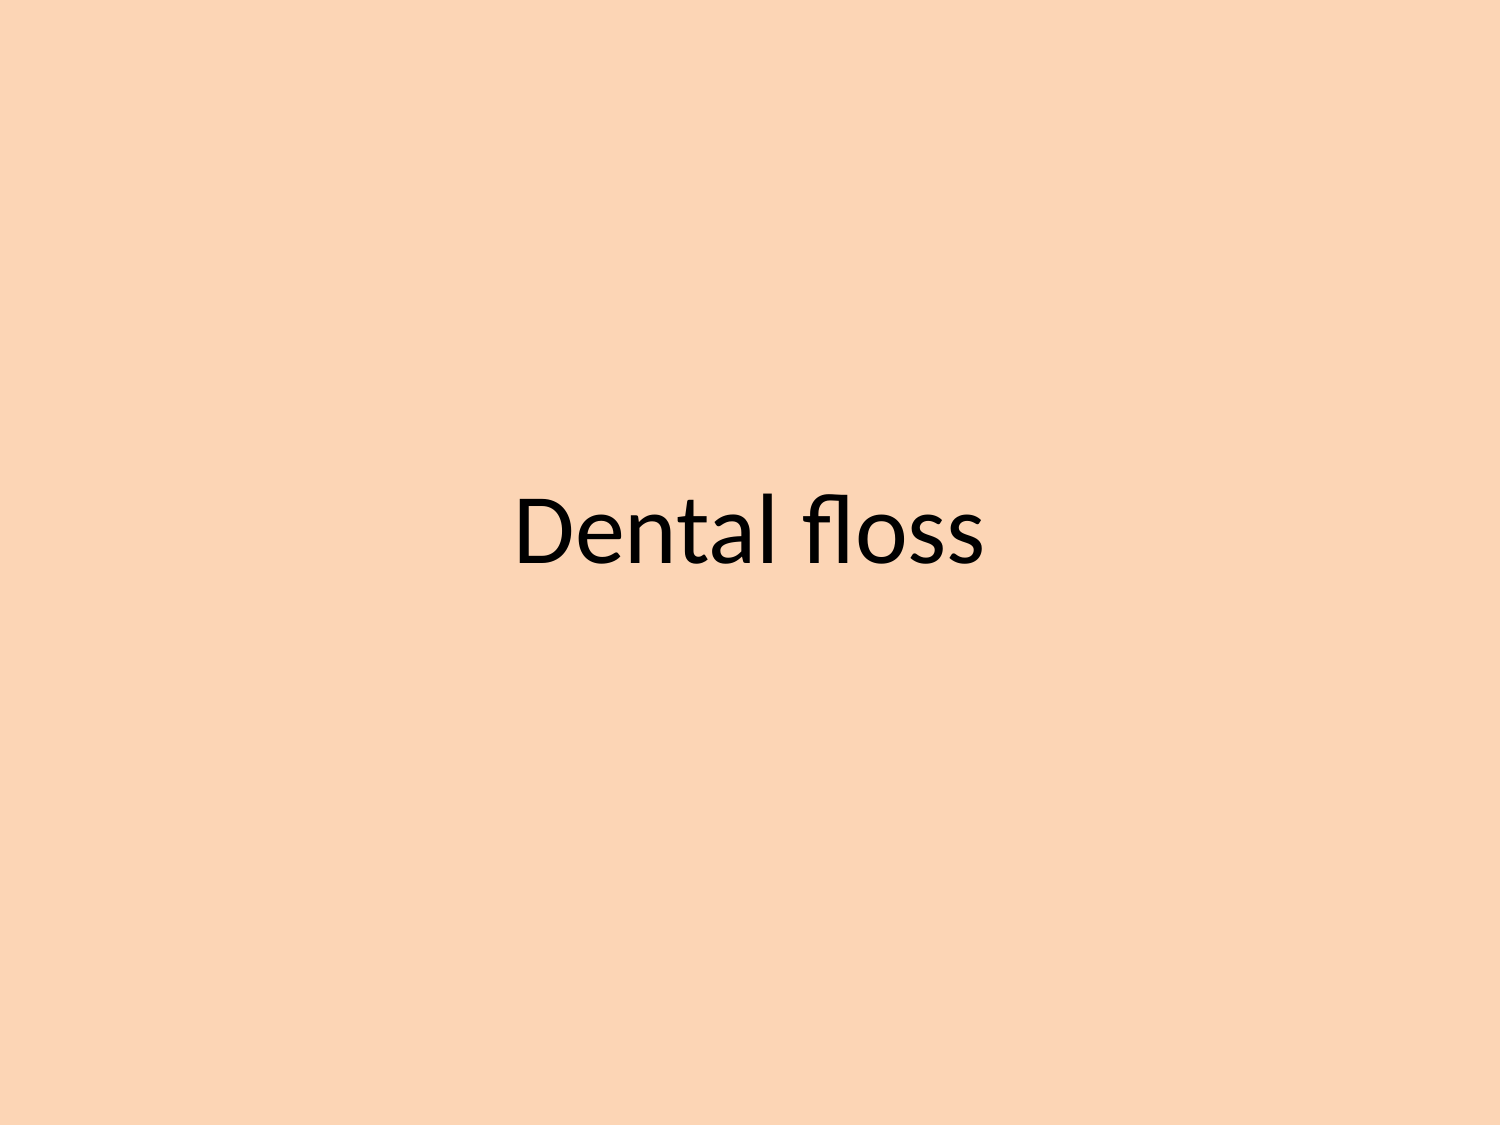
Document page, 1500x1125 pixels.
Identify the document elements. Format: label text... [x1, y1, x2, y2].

list Dental floss [75, 262, 1425, 1005]
